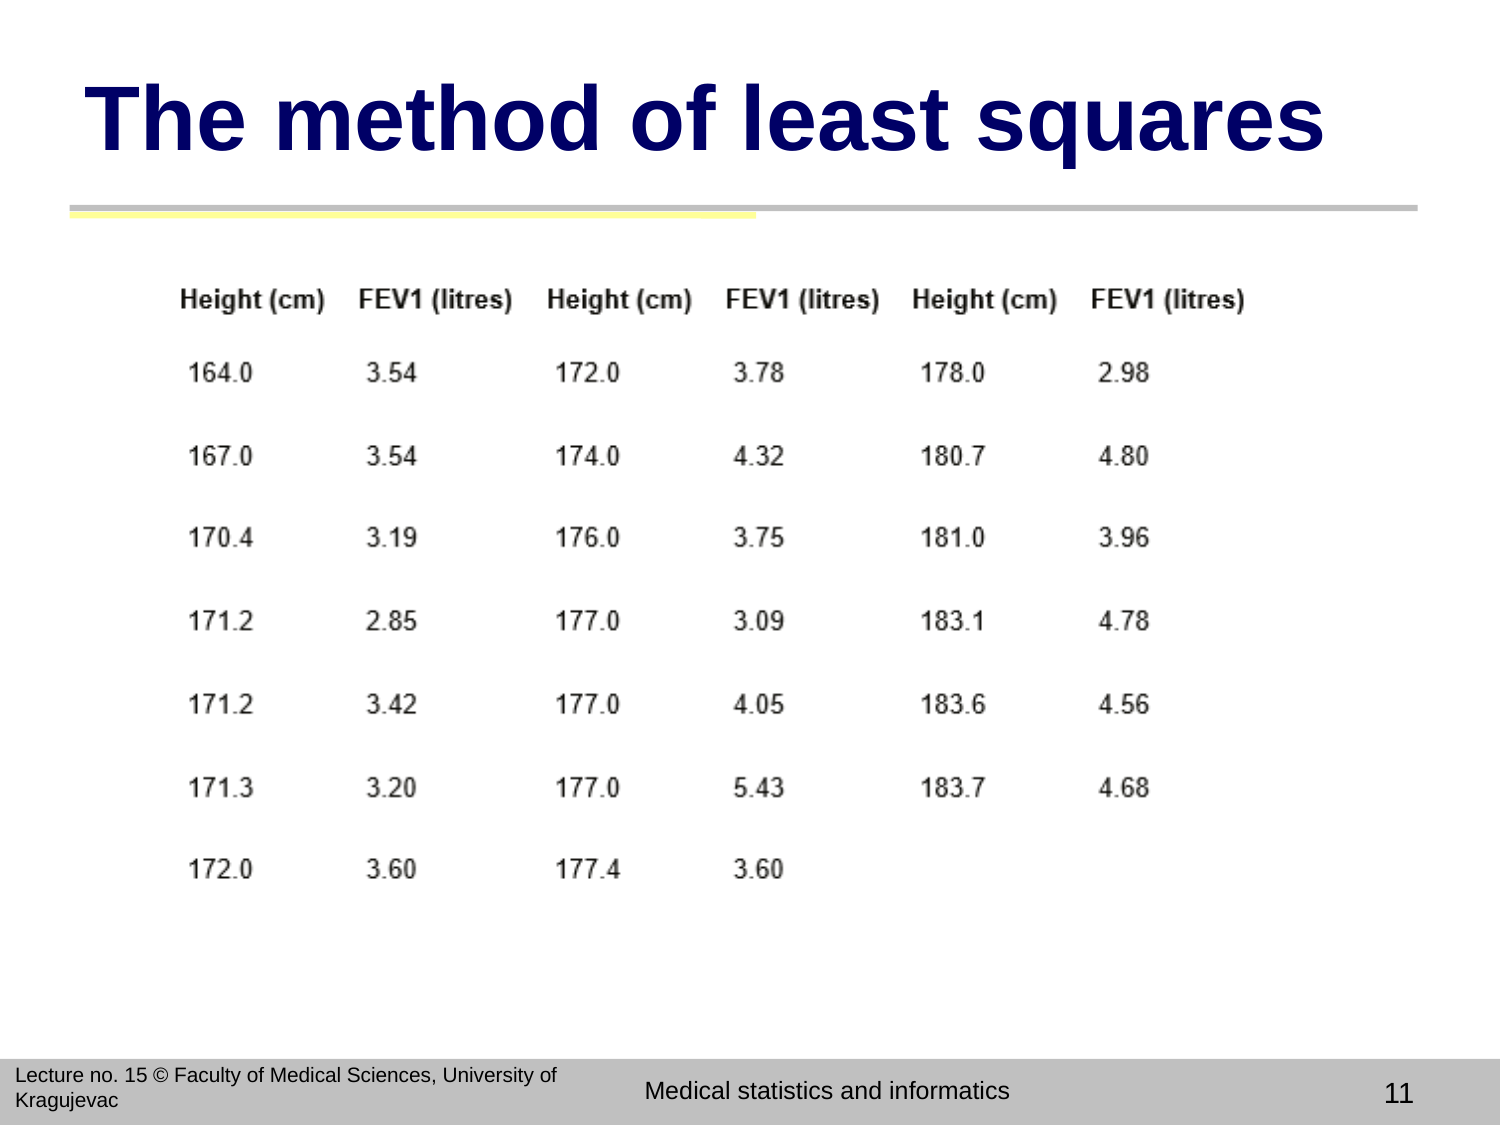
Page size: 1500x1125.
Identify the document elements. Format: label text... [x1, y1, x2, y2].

picture [156, 255, 1277, 917]
title The method of least squares [69, 19, 1426, 208]
slide_number Lecture no. 15 © Faculty of Medical Sciences, University of Kragujevac [0, 1053, 616, 1108]
footer Medical statistics and informatics [512, 1066, 1144, 1125]
slide_number 11 [1164, 1066, 1430, 1125]
